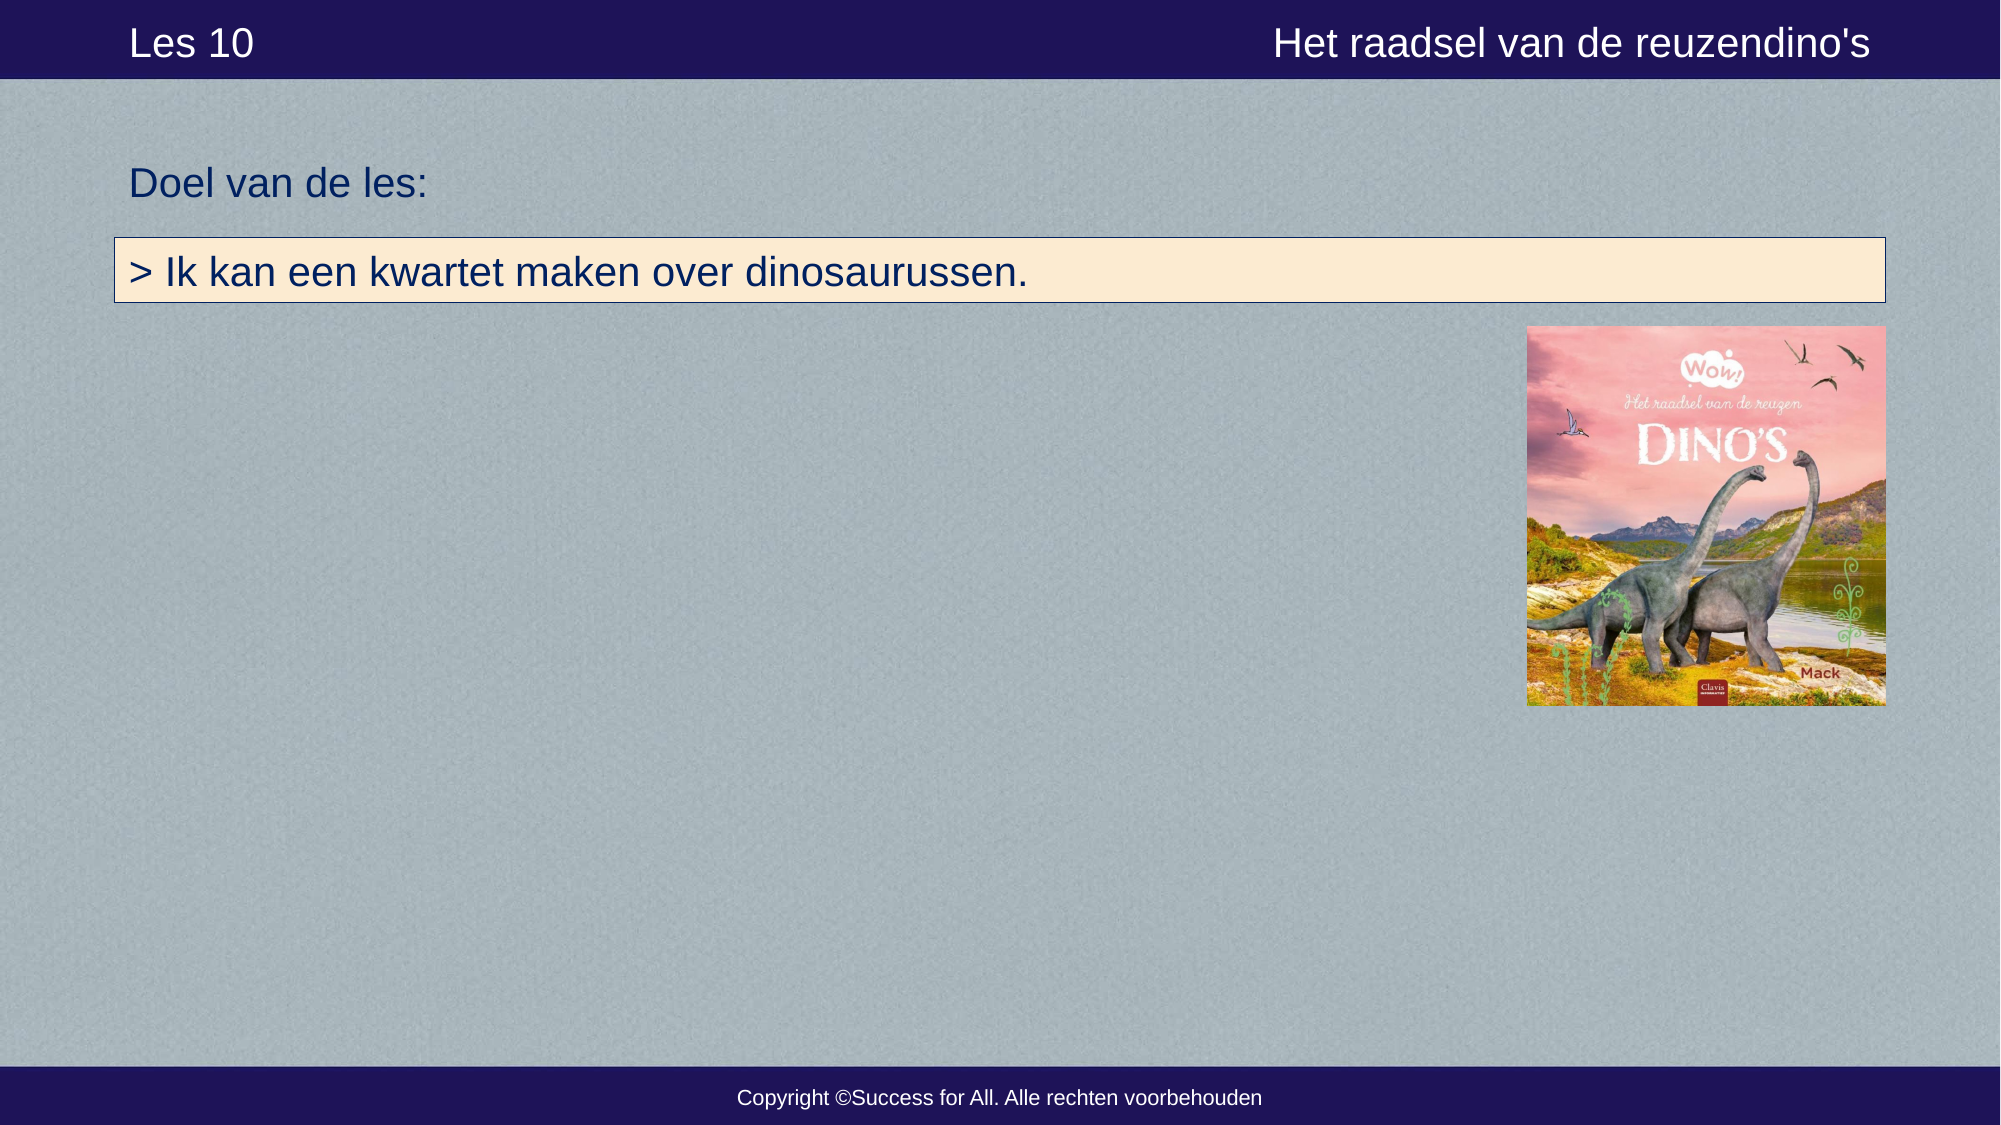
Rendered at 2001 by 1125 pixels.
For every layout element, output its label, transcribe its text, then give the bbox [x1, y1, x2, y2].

text_box Doel van de les: [113, 148, 1635, 214]
text_box Les 10 [114, 8, 354, 73]
text_box Copyright ©Success for All. Alle rechten voorbehouden [0, 1076, 2000, 1125]
text_box > Ik kan een kwartet maken over dinosaurussen. [114, 237, 1886, 303]
text_box Het raadsel van de reuzendino's [999, 8, 1886, 73]
picture [0, 0, 2001, 1125]
